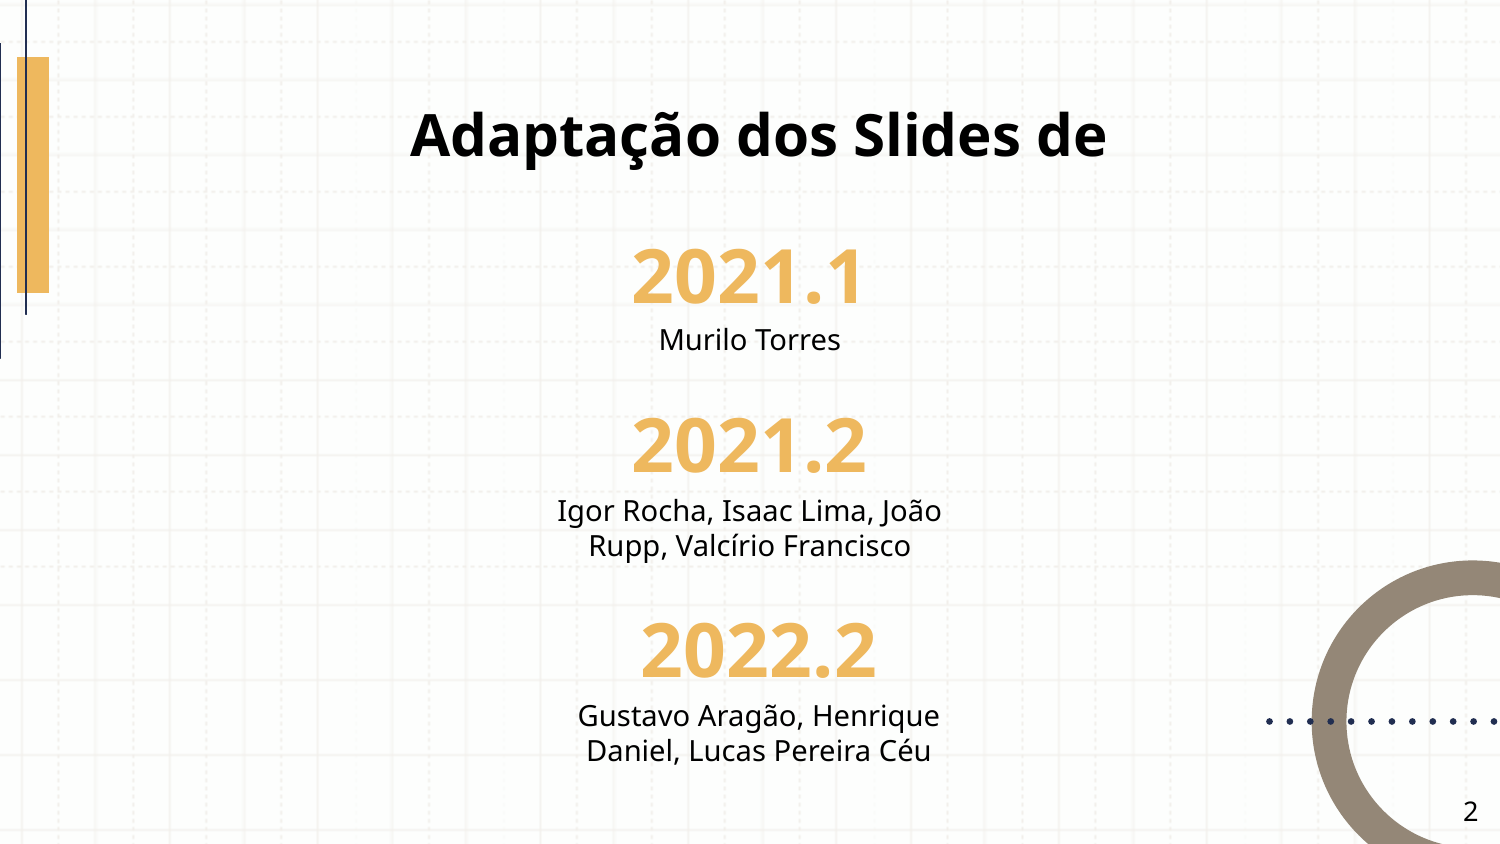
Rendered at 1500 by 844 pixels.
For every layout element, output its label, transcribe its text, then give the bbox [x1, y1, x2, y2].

text_box Adaptação dos Slides de [296, 83, 1222, 184]
text_box Gustavo Aragão, Henrique Daniel, Lucas Pereira Céu [513, 682, 1006, 783]
title 2021.1 [210, 123, 1290, 334]
slide_number ‹#› [1403, 779, 1494, 844]
text_box Igor Rocha, Isaac Lima, João Rupp, Valcírio Francisco [503, 477, 996, 577]
title 2022.2 [336, 590, 1183, 708]
title 2021.2 [327, 385, 1173, 503]
subtitle Murilo Torres [417, 300, 1083, 365]
